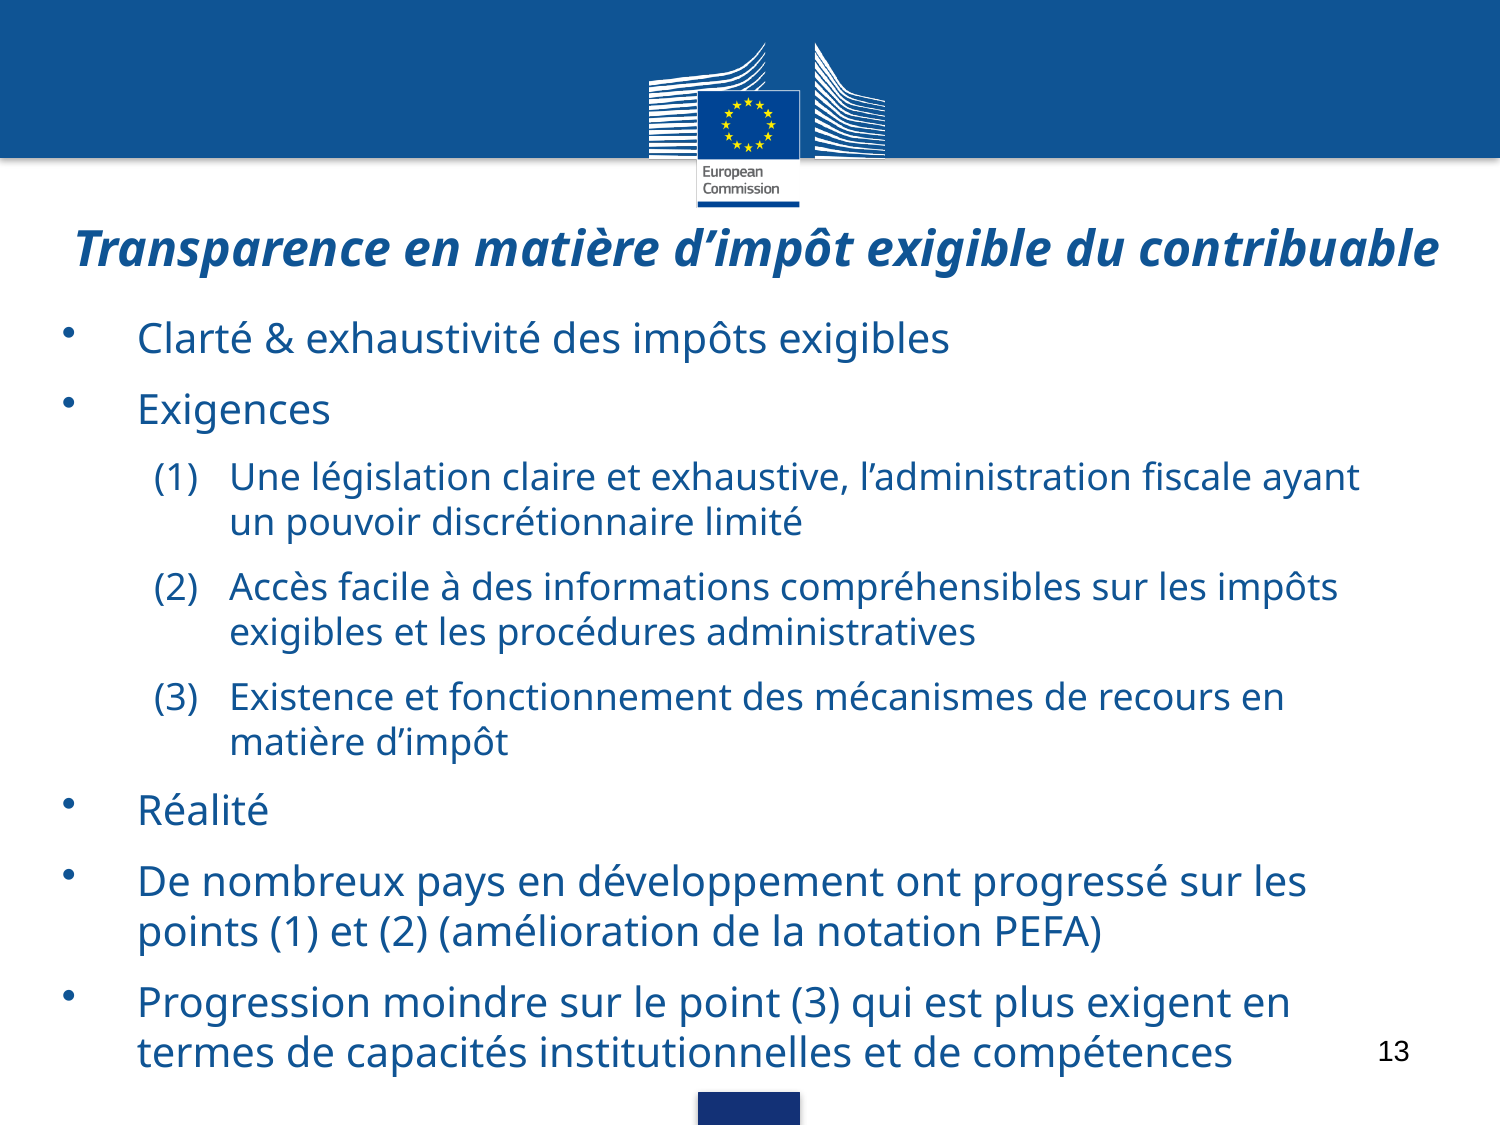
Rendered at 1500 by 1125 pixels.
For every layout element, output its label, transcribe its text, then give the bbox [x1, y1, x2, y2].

list Clarté & exhaustivité des impôts exigibles Exigences (1) Une législation claire et exhaustive, l’administration fiscale ayant un pouvoir discrétionnaire limité (2) Accès facile à des informations compréhensibles sur les impôts exigibles et les procédures administratives (3) Existence et fonctionnement des mécanismes de recours en matière d’impôt Réalité De nombreux pays en développement ont progressé sur les points (1) et (2) (amélioration de la notation PEFA) Progression moindre sur le point (3) qui est plus exigent en termes de capacités institutionnelles et de compétences [46, 341, 1426, 965]
slide_number 13 [1074, 1024, 1426, 1103]
title Transparence en matière d’impôt exigible du contribuable [0, 152, 1500, 341]
picture [649, 42, 885, 152]
